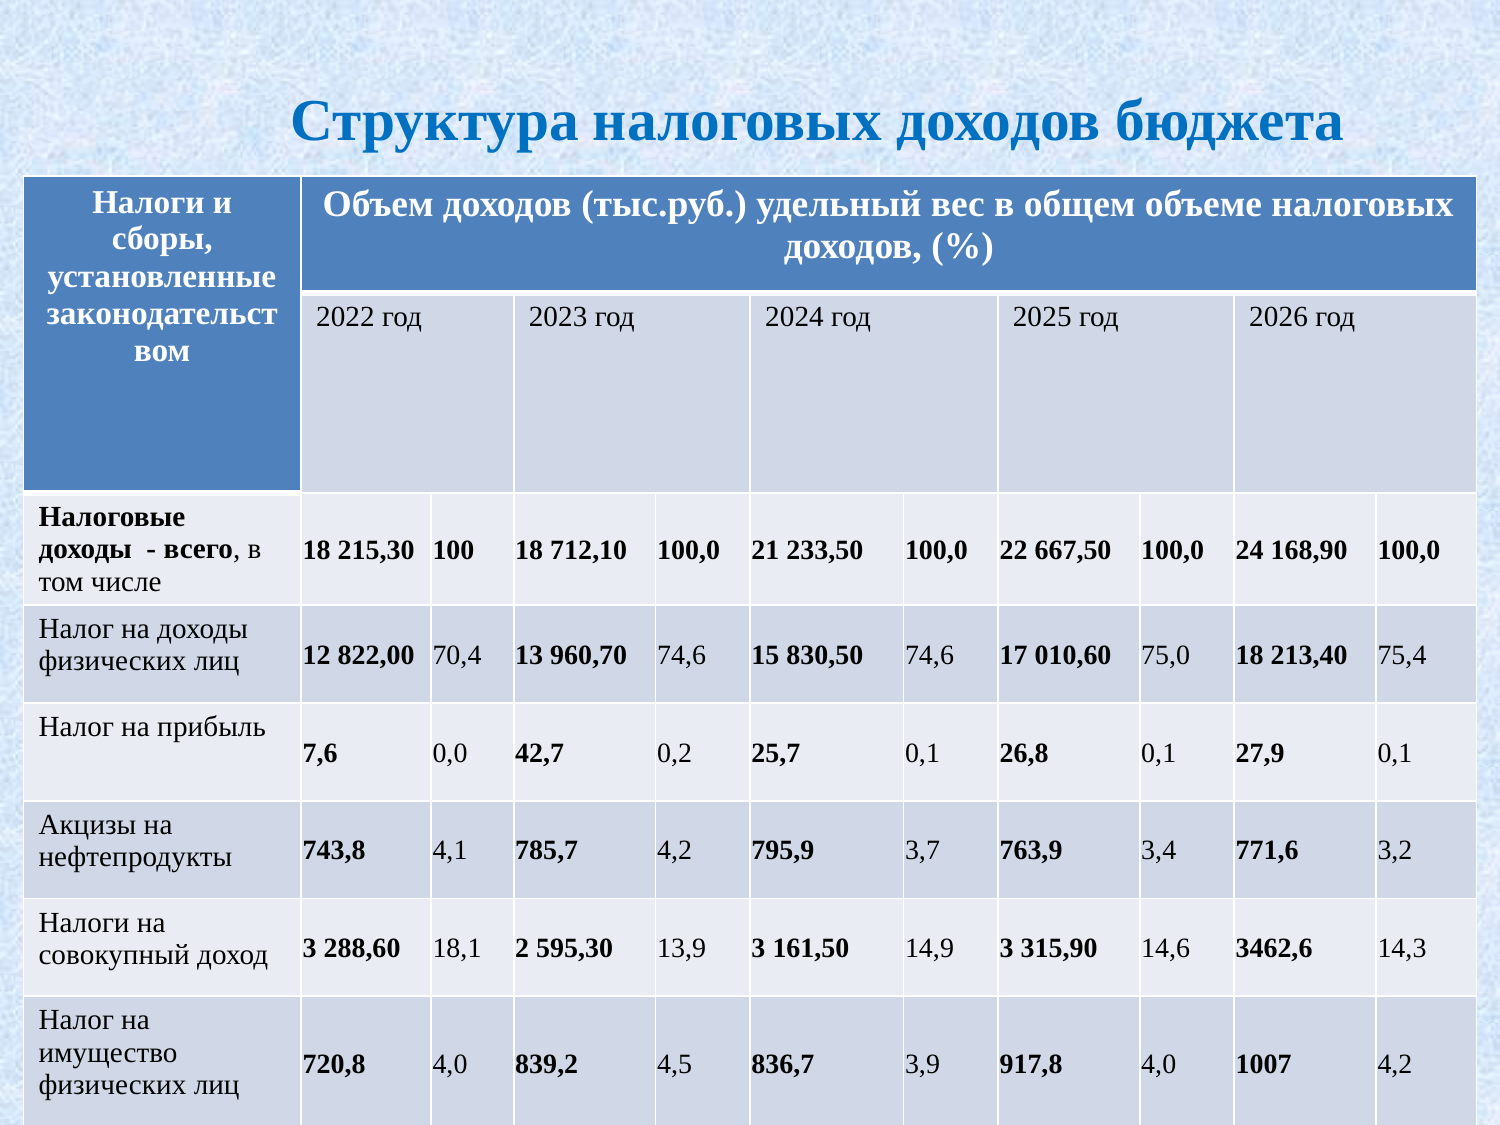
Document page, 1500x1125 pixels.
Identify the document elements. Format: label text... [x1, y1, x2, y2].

table_cell 836,7 [751, 997, 903, 1125]
table_cell 75,4 [1377, 606, 1476, 702]
table_cell 795,9 [751, 802, 903, 898]
table_cell 27,9 [1235, 704, 1375, 800]
table_cell 13 960,70 [515, 606, 655, 702]
table_cell Налоги на совокупный доход [24, 899, 300, 995]
table_cell 25,7 [751, 704, 903, 800]
table_cell 0,1 [1377, 704, 1476, 800]
table_cell 100 [432, 494, 513, 604]
title Структура налоговых доходов бюджета [210, 44, 1426, 175]
table_cell 7,6 [302, 704, 430, 800]
table_cell 24 168,90 [1235, 494, 1375, 604]
table_cell 12 822,00 [302, 606, 430, 702]
table_cell Налог на имущество физических лиц [24, 997, 300, 1125]
table_cell 42,7 [515, 704, 655, 800]
table_cell 4,5 [656, 997, 749, 1125]
table_cell 0,1 [904, 704, 997, 800]
table_cell 18 213,40 [1235, 606, 1375, 702]
table_cell 2 595,30 [515, 899, 655, 995]
table_cell 14,6 [1141, 899, 1233, 995]
table_cell 0,2 [656, 704, 749, 800]
table_cell Налог на прибыль [24, 704, 300, 800]
table_cell 0,0 [432, 704, 513, 800]
table_cell 74,6 [656, 606, 749, 702]
table_cell 100,0 [1377, 494, 1476, 604]
table_cell 2024 год [751, 296, 997, 492]
table_cell 100,0 [904, 494, 997, 604]
table_cell 14,3 [1377, 899, 1476, 995]
table_cell 743,8 [302, 802, 430, 898]
table_cell 785,7 [515, 802, 655, 898]
table_cell 74,6 [904, 606, 997, 702]
table_cell 4,0 [432, 997, 513, 1125]
table_cell 0,1 [1141, 704, 1233, 800]
table_cell Налоговые доходы - всего, в том числе [24, 496, 300, 604]
table_cell 2022 год [302, 296, 513, 492]
table_cell 917,8 [999, 997, 1139, 1125]
table_cell Налог на доходы физических лиц [24, 606, 300, 702]
table_cell 3,7 [904, 802, 997, 898]
table_cell 14,9 [904, 899, 997, 995]
table_cell 100,0 [656, 494, 749, 604]
table_cell 21 233,50 [751, 494, 903, 604]
table_cell 3462,6 [1235, 899, 1375, 995]
table_cell 4,0 [1141, 997, 1233, 1125]
table_cell 839,2 [515, 997, 655, 1125]
table_cell 3 288,60 [302, 899, 430, 995]
table_cell 2023 год [515, 296, 749, 492]
table_cell 70,4 [432, 606, 513, 702]
table_cell 720,8 [302, 997, 430, 1125]
table_cell 4,1 [432, 802, 513, 898]
table_cell 75,0 [1141, 606, 1233, 702]
table_cell 18 215,30 [302, 494, 430, 604]
table_cell 100,0 [1141, 494, 1233, 604]
table_cell 17 010,60 [999, 606, 1139, 702]
table_cell 22 667,50 [999, 494, 1139, 604]
table_cell 3,2 [1377, 802, 1476, 898]
picture [0, 0, 1500, 1125]
table_cell 763,9 [999, 802, 1139, 898]
table_header Налоги и сборы, установленные законодательством [24, 177, 300, 490]
table_cell 4,2 [1377, 997, 1476, 1125]
table_cell 771,6 [1235, 802, 1375, 898]
table_cell 15 830,50 [751, 606, 903, 702]
table_cell 1007 [1235, 997, 1375, 1125]
table_cell 3 161,50 [751, 899, 903, 995]
table_cell 13,9 [656, 899, 749, 995]
table_header Объем доходов (тыс.руб.) удельный вес в общем объеме налоговых доходов, (%) [302, 177, 1476, 290]
table_cell 4,2 [656, 802, 749, 898]
table_cell Акцизы на нефтепродукты [24, 802, 300, 898]
table_cell 2026 год [1235, 296, 1476, 492]
table_cell 3,9 [904, 997, 997, 1125]
table_cell 18 712,10 [515, 494, 655, 604]
table_cell 18,1 [432, 899, 513, 995]
table_cell 3,4 [1141, 802, 1233, 898]
table_cell 2025 год [999, 296, 1233, 492]
table_cell 26,8 [999, 704, 1139, 800]
table_cell 3 315,90 [999, 899, 1139, 995]
